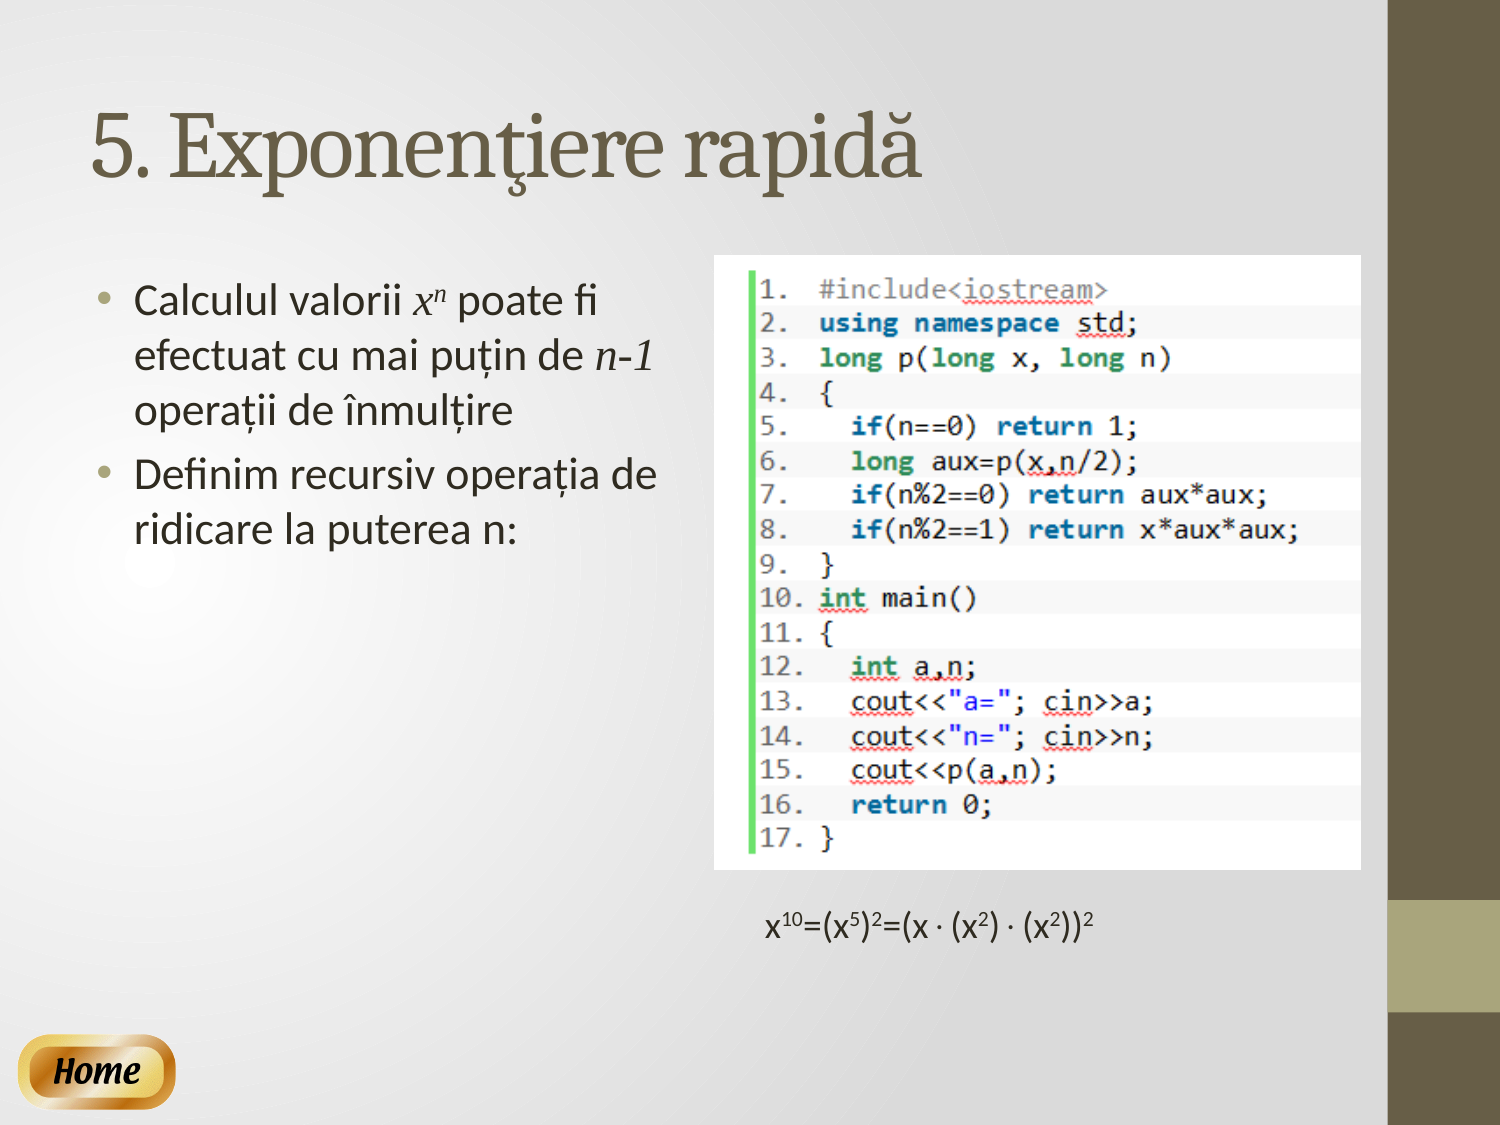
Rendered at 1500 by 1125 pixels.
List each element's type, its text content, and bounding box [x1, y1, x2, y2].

picture [714, 254, 1361, 871]
title 5. Exponenţiere rapidă [75, 45, 1325, 233]
text_box x10=(x5)2=(x(x2)(x2))2 [750, 893, 1329, 953]
picture [17, 1034, 177, 1110]
